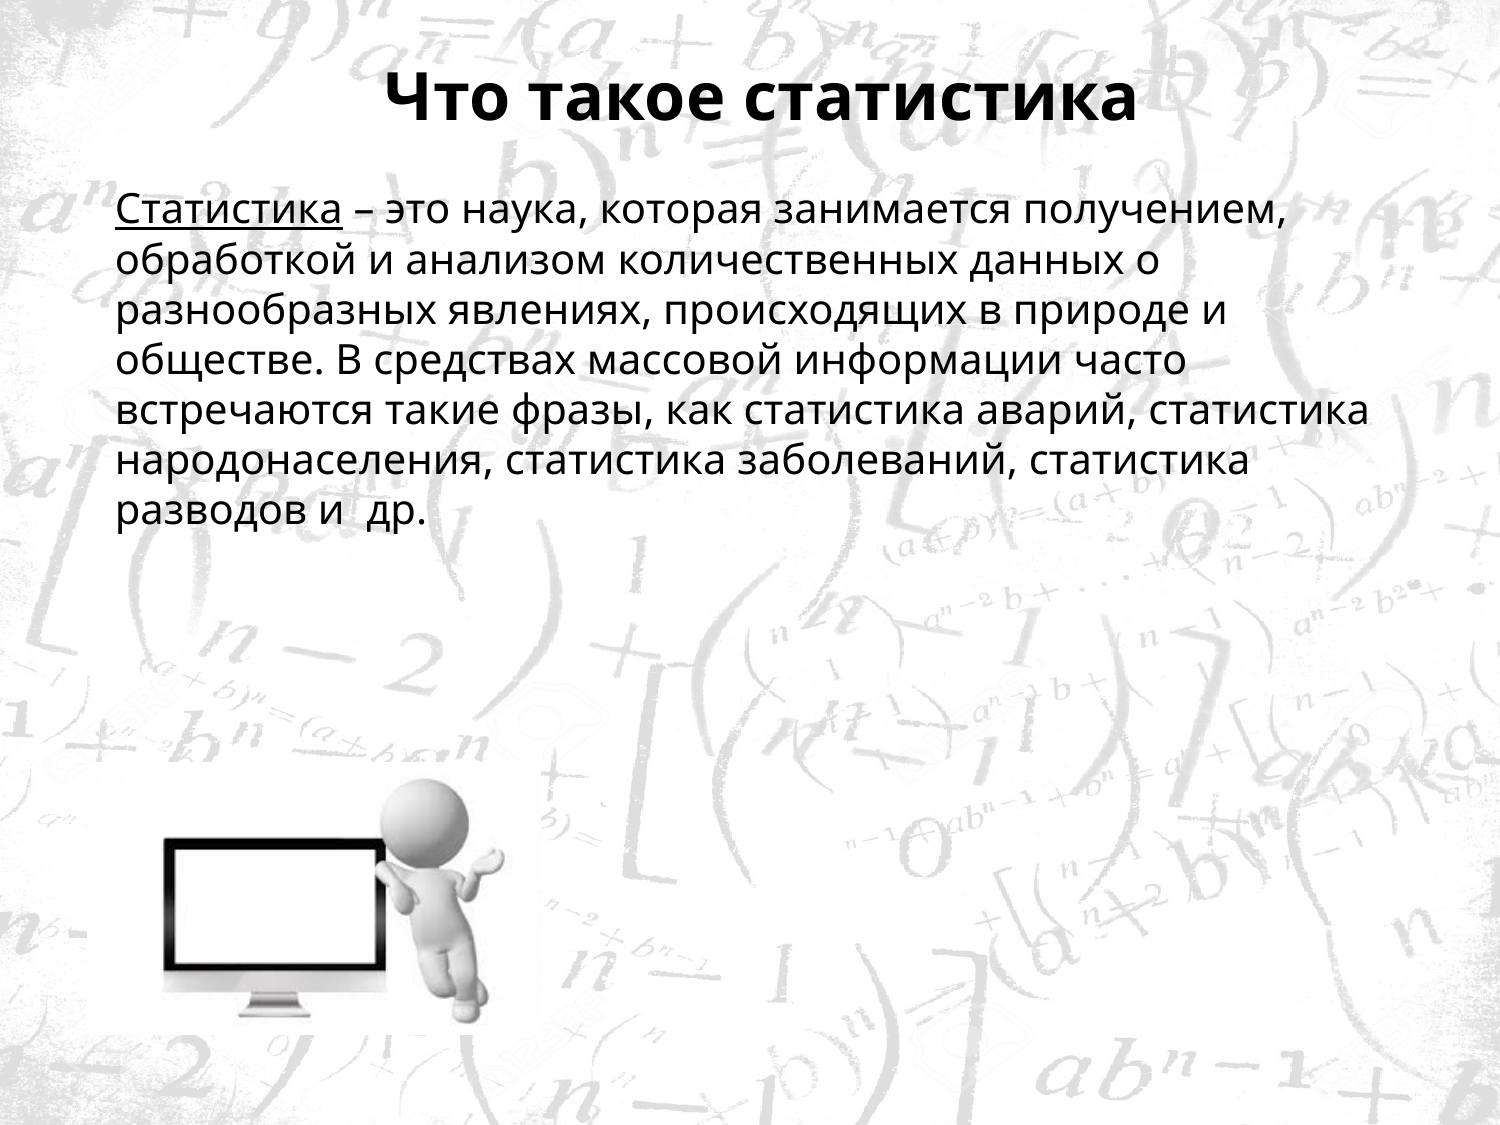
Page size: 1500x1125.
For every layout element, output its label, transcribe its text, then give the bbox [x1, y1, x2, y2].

text_box Статистика – это наука, которая занимается получением, обработкой и анализом количественных данных о разнообразных явлениях, происходящих в природе и обществе. В средствах массовой информации часто встречаются такие фразы, как статистика аварий, статистика народонаселения, статистика заболеваний, статистика разводов и др. [99, 174, 1413, 540]
title Что такое статистика [87, 0, 1438, 188]
picture [87, 762, 541, 1035]
